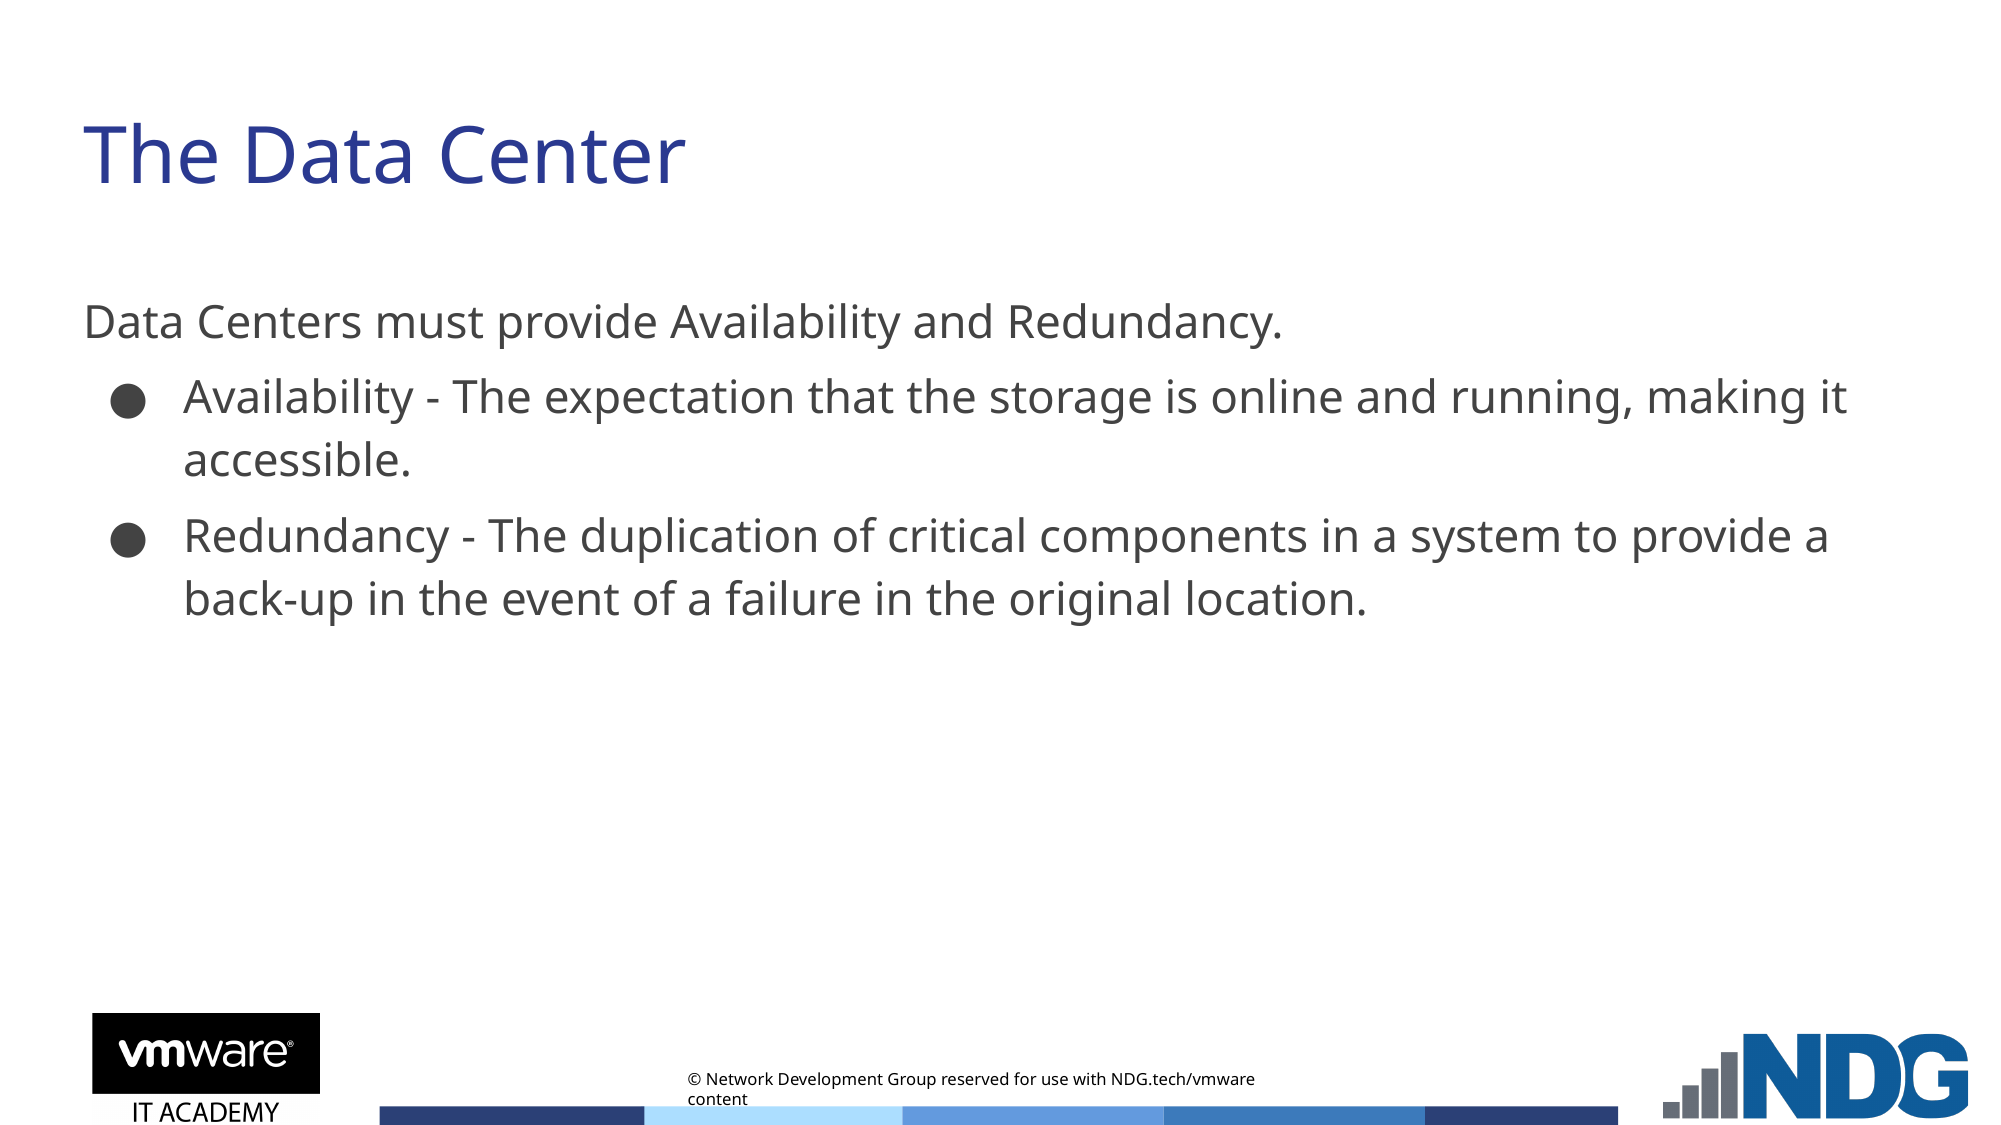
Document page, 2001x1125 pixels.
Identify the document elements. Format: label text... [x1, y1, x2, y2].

picture [92, 1013, 320, 1125]
picture [1648, 1026, 1984, 1125]
list Data Centers must provide Availability and Redundancy. Availability - The expectation that the storage is online and running, making it accessible. Redundancy - The duplication of critical components in a system to provide a back-up in the event of a failure in the original location. [68, 268, 1932, 1000]
title The Data Center [68, 89, 1932, 223]
